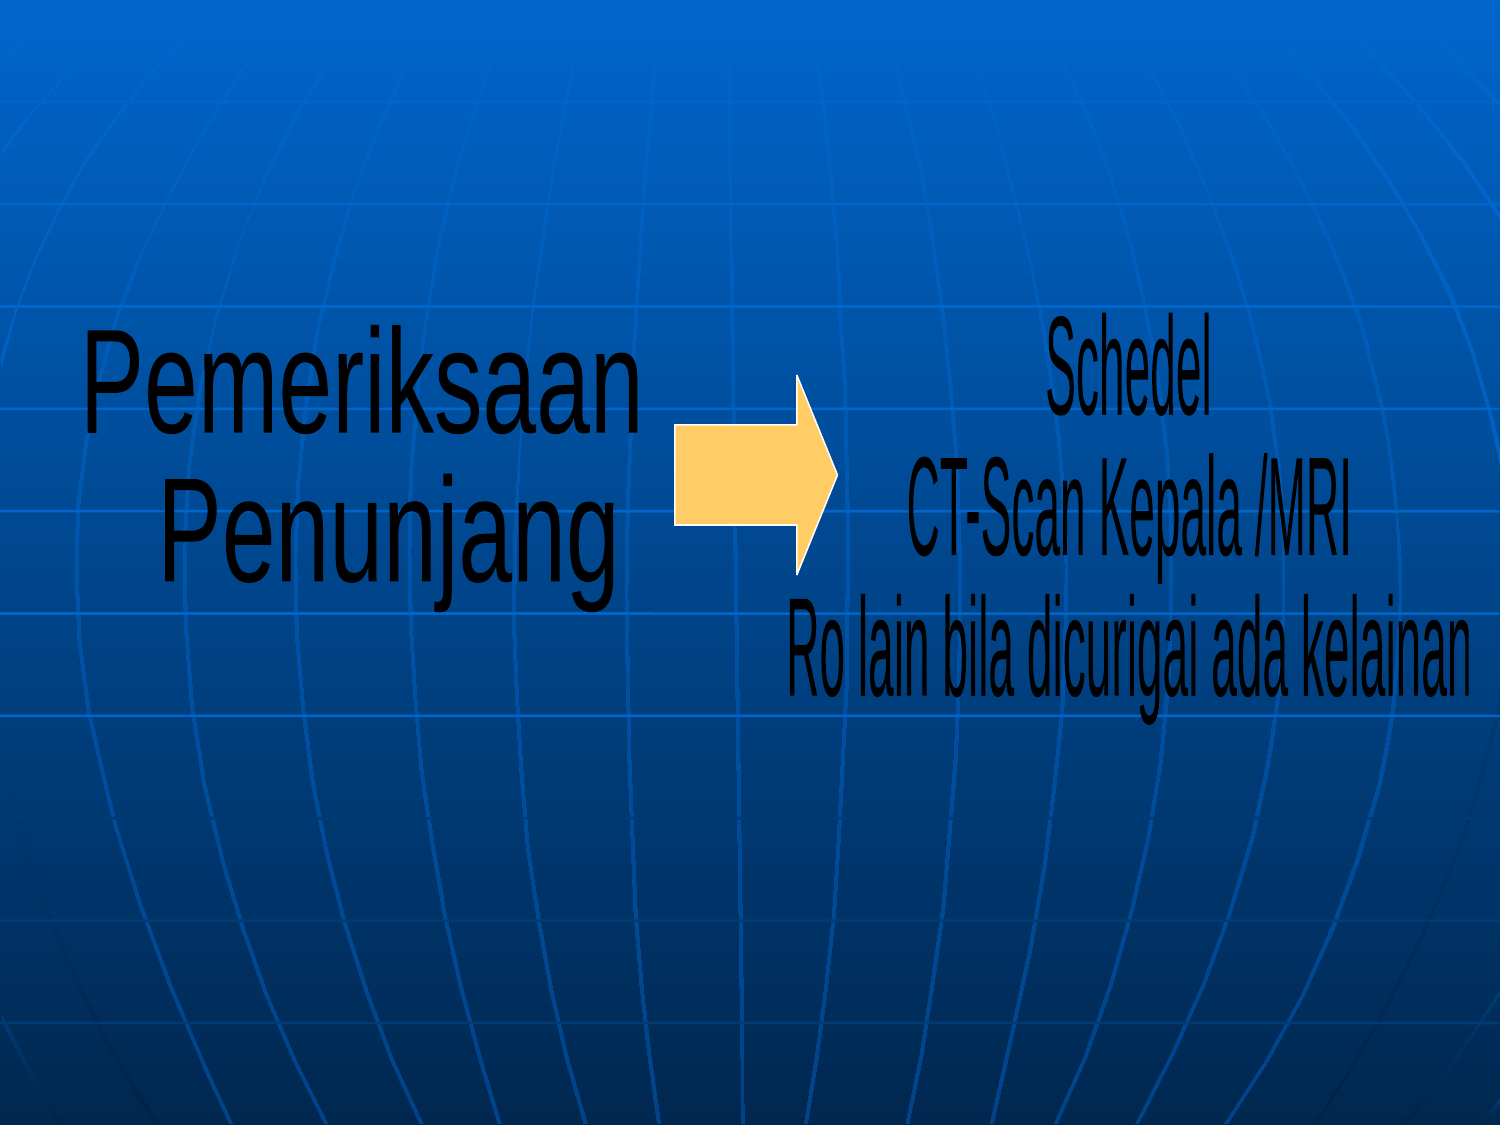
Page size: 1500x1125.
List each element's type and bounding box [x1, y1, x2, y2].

text_box [674, 375, 838, 576]
